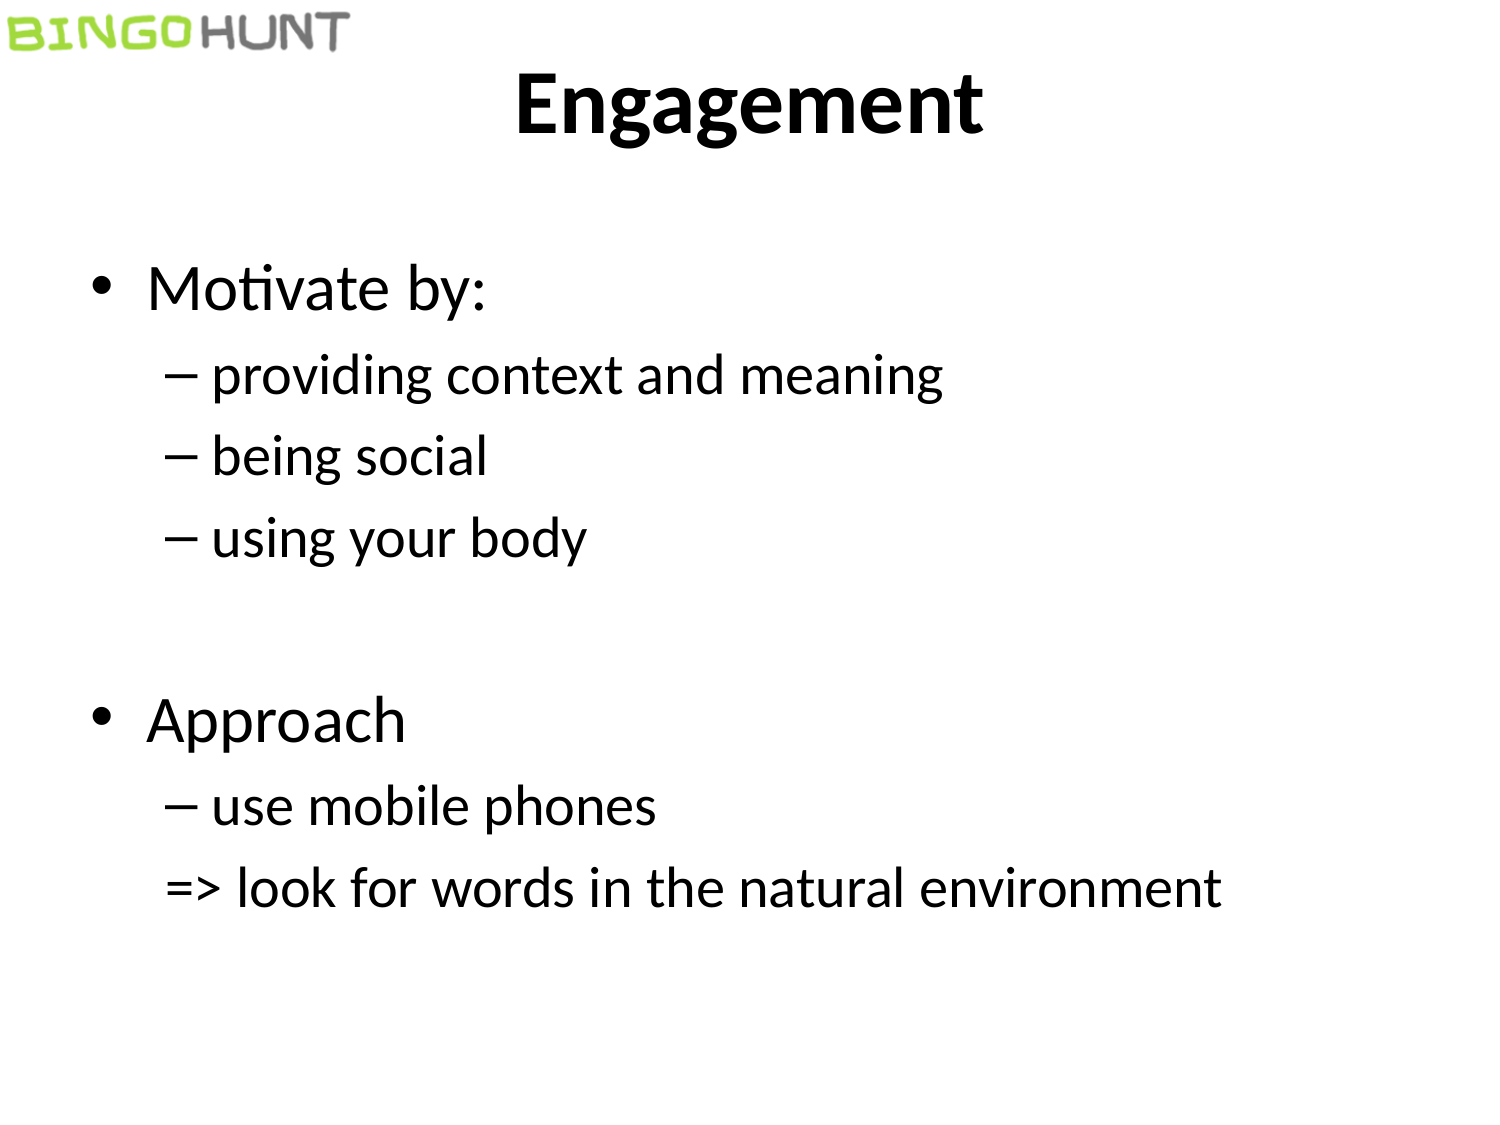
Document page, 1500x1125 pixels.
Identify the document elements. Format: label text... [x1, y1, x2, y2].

picture [0, 3, 160, 64]
list Motivate by: providing context and meaning being social using your body Approach use mobile phones => look for words in the natural environment [75, 236, 1426, 1094]
title Engagement [160, 3, 1340, 191]
